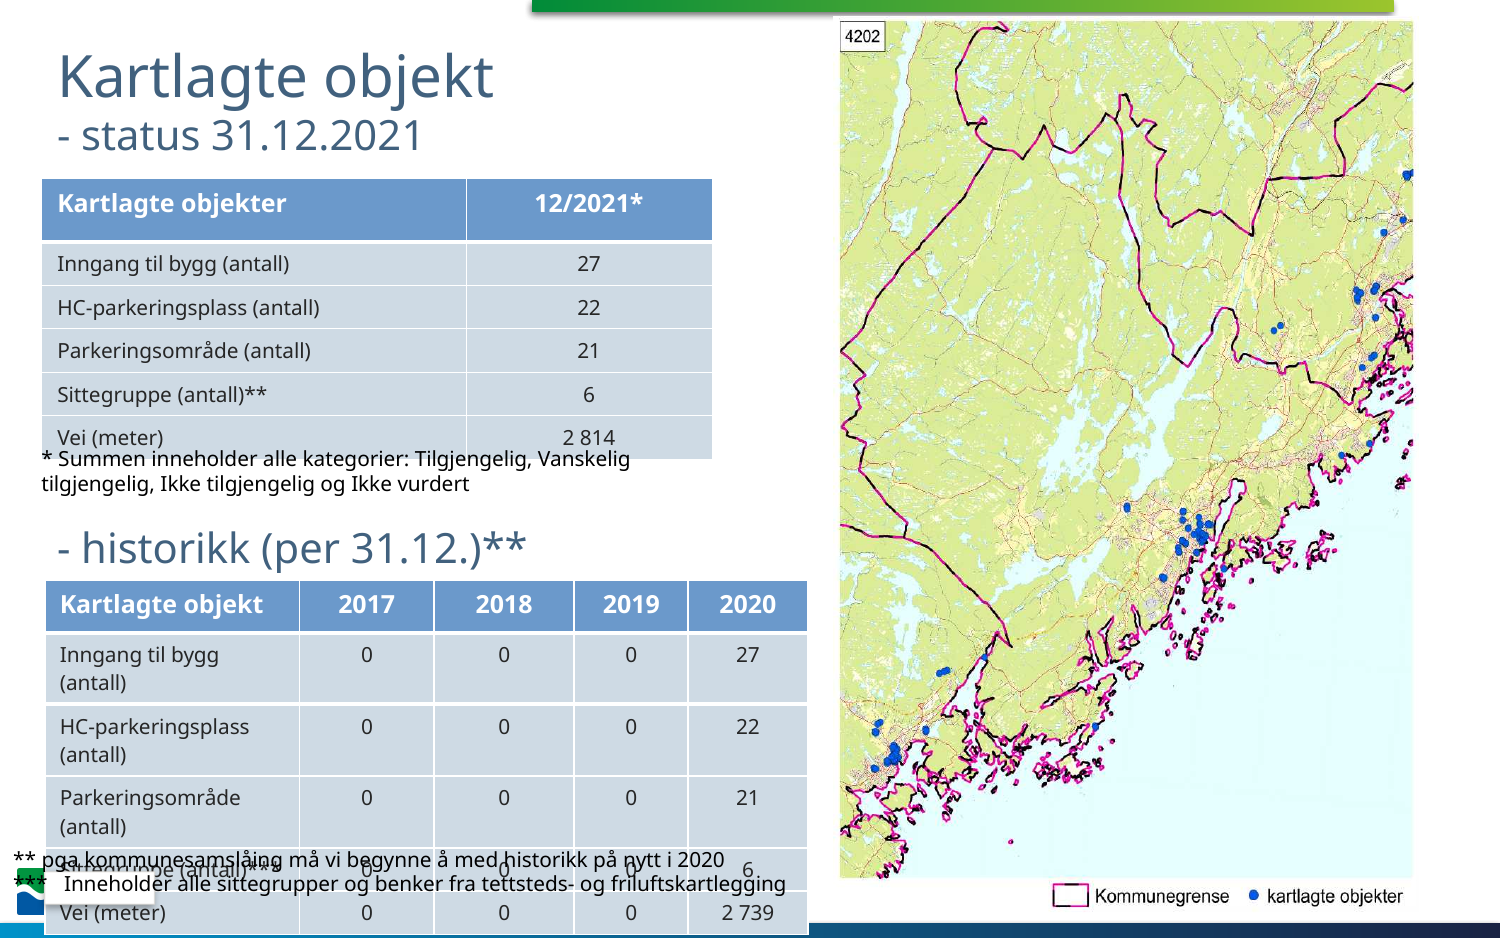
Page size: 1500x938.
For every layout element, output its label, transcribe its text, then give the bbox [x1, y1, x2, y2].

table_cell Parkeringsområde (antall) [46, 777, 299, 838]
text_box - historikk (per 31.12.)** [42, 496, 828, 580]
table_cell Vei (meter) [46, 904, 299, 934]
table_cell 0 [300, 635, 433, 702]
table_cell 0 [575, 777, 687, 838]
table_cell 0 [300, 706, 433, 775]
table_cell 21 [467, 329, 712, 372]
table_cell 0 [575, 635, 687, 702]
text_box Kartlagte objekt - status 31.12.2021 [42, 24, 828, 167]
table_cell HC-parkeringsplass (antall) [42, 286, 466, 328]
table_cell 0 [435, 904, 573, 934]
table_cell Parkeringsområde (antall) [42, 329, 466, 372]
table_cell 21 [689, 777, 807, 847]
table_cell Sittegruppe (antall)** [42, 373, 466, 415]
table_header 2018 [435, 581, 573, 631]
table_header Kartlagte objekter [42, 179, 466, 240]
table_cell 0 [300, 777, 433, 838]
table_cell 2 814 [467, 416, 712, 459]
table_cell 6 [802, 849, 807, 890]
table_header 2017 [300, 581, 433, 631]
table_header 12/2021* [467, 179, 712, 240]
table_header 2020 [689, 581, 807, 631]
table_cell 0 [575, 904, 687, 934]
table_cell 22 [467, 286, 712, 328]
text_box ** pga kommunesamslåing må vi begynne å med historikk på nytt i 2020 *** Inneholder alle sittegrupper og benker fra tettsteds- og friluftskartlegging [0, 838, 802, 904]
table_cell 27 [689, 635, 807, 702]
table_header 2019 [575, 581, 687, 631]
table_cell 0 [575, 706, 687, 775]
table_cell Inngang til bygg (antall) [42, 244, 466, 285]
table_cell 22 [689, 706, 807, 775]
table_cell 0 [435, 635, 573, 702]
table_cell 0 [300, 904, 433, 934]
table_cell Inngang til bygg (antall) [46, 635, 299, 702]
table_cell Vei (meter) [42, 416, 466, 438]
table_cell HC-parkeringsplass (antall) [46, 706, 299, 775]
text_box * Summen inneholder alle kategorier: Tilgjengelig, Vanskelig tilgjengelig, Ikke tilgjengelig og Ikke vurdert [26, 438, 711, 504]
table_cell 2 739 [689, 892, 807, 934]
table_cell 6 [467, 373, 712, 415]
table_cell 0 [435, 777, 573, 838]
picture [833, 16, 1419, 913]
table_header Kartlagte objekt [46, 581, 299, 631]
table_cell 27 [467, 244, 712, 285]
table_cell 0 [435, 706, 573, 775]
